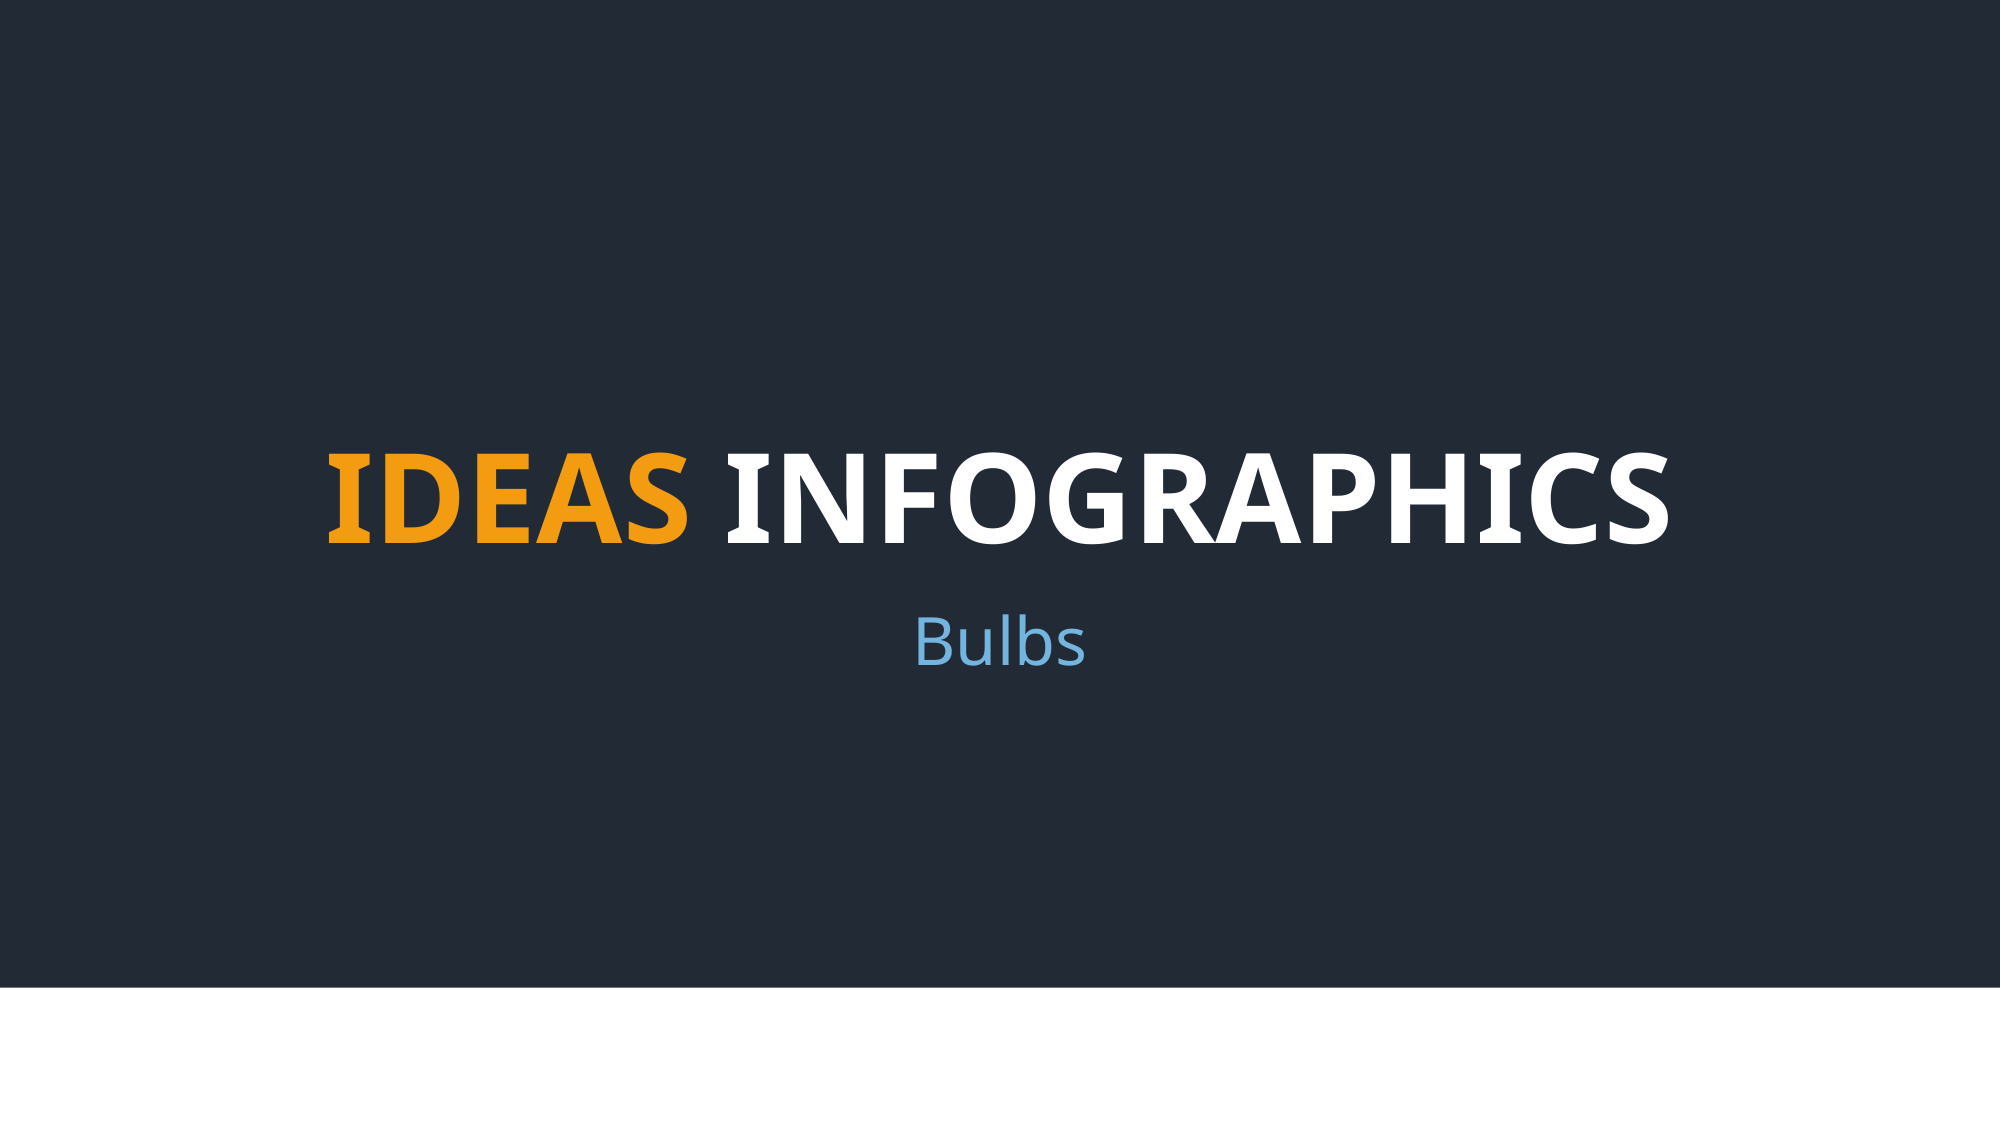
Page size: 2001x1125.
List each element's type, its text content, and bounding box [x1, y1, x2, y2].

subtitle Bulbs [249, 590, 1750, 863]
title Ideas Infographics [249, 409, 1750, 576]
